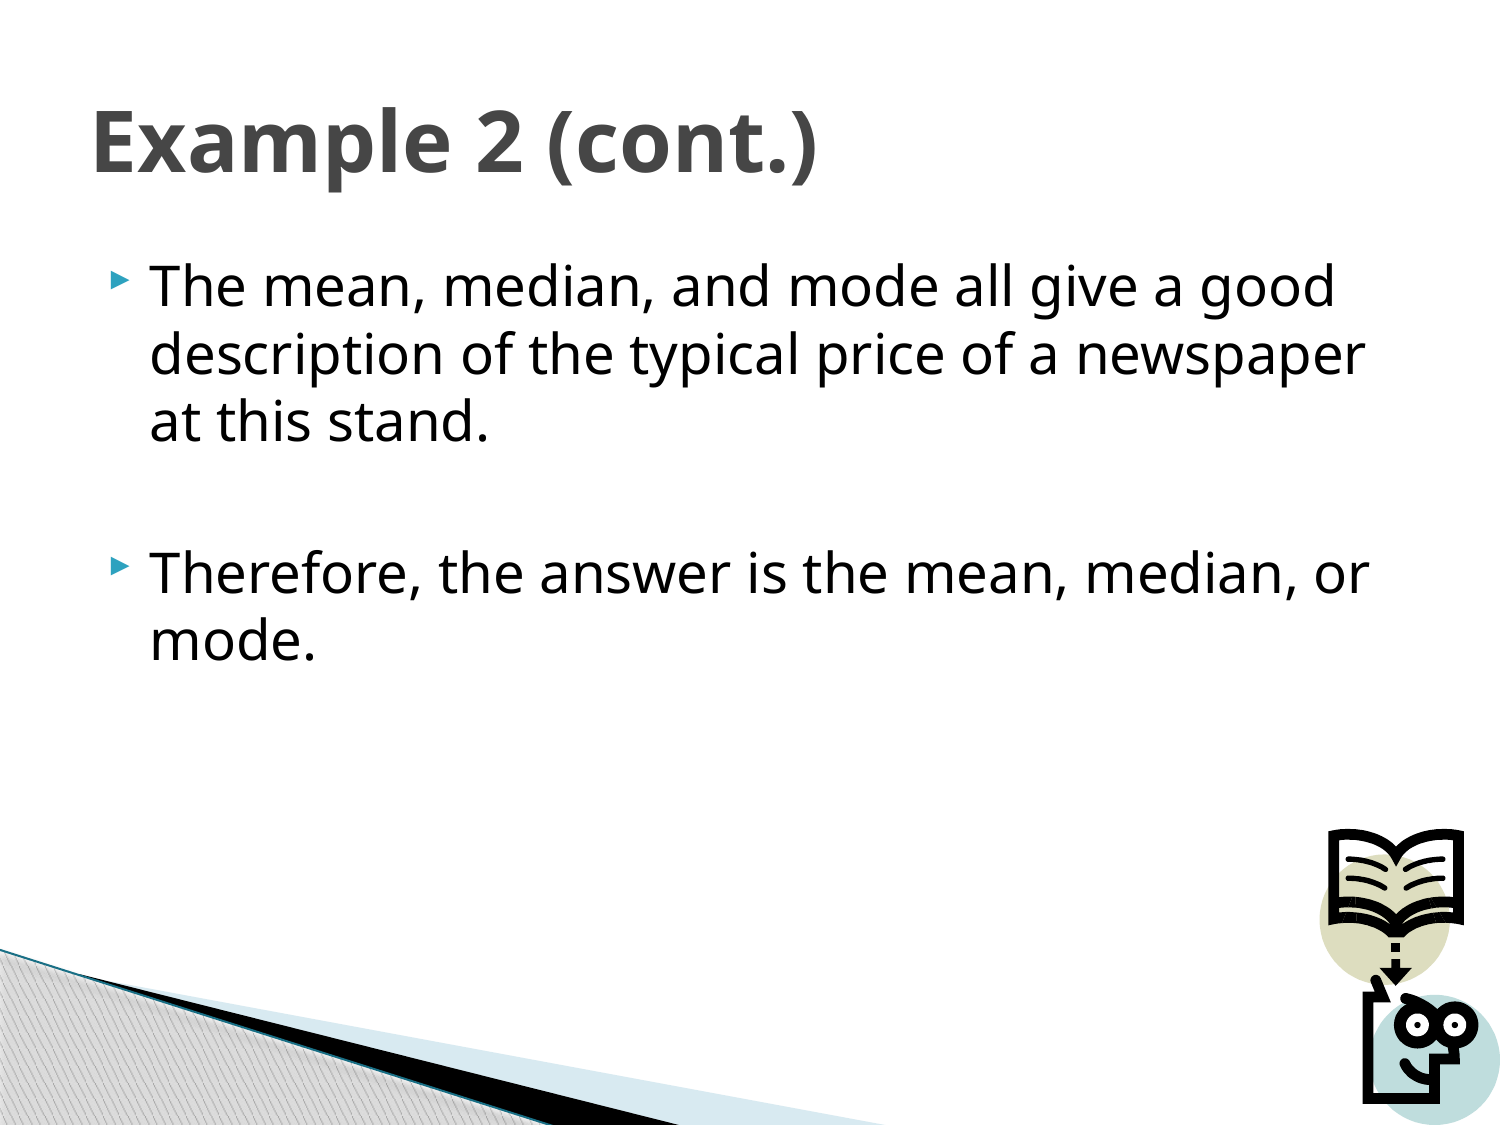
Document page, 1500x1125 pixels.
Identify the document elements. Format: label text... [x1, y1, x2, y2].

list The mean, median, and mode all give a good description of the typical price of a newspaper at this stand. Therefore, the answer is the mean, median, or mode. [75, 243, 1425, 986]
picture [1319, 828, 1500, 1125]
title Example 2 (cont.) [75, 45, 1425, 233]
